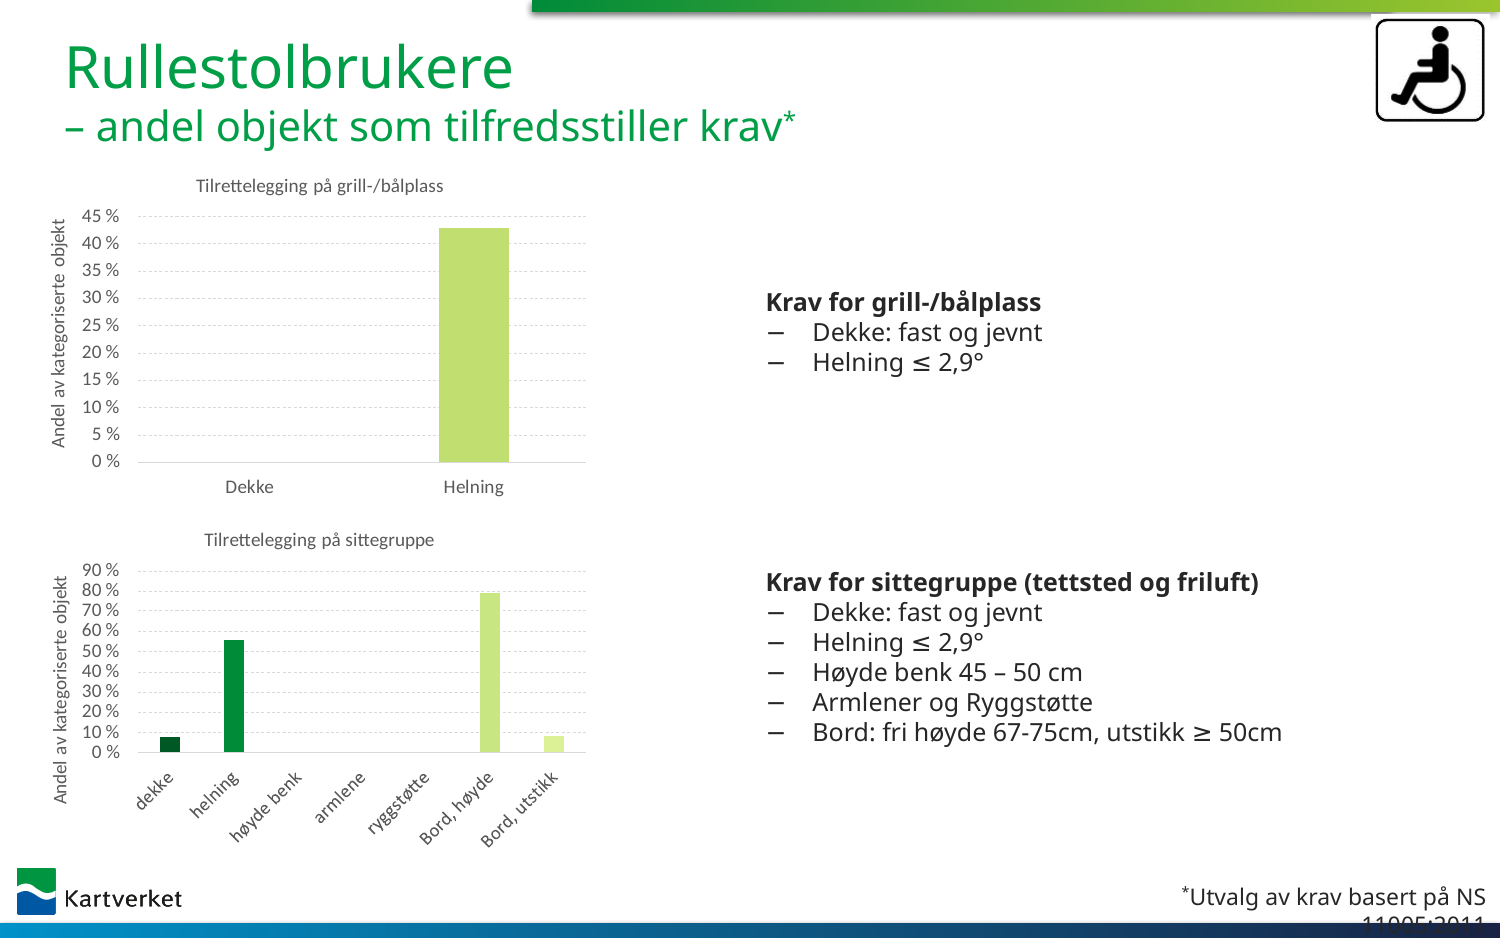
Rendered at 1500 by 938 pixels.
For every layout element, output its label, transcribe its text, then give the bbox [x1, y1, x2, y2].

picture [41, 520, 597, 859]
text_box *Utvalg av krav basert på NS 11005:2011 [1068, 873, 1500, 938]
text_box Rullestolbrukere – andel objekt som tilfredsstiller krav* [49, 14, 1431, 158]
text_box Krav for grill-/bålplass Dekke: fast og jevnt Helning ≤ 2,9° [750, 279, 1452, 384]
picture [41, 166, 597, 505]
picture [1371, 13, 1491, 127]
text_box Krav for sittegruppe (tettsted og friluft) Dekke: fast og jevnt Helning ≤ 2,9° Høyde benk 45 – 50 cm Armlener og Ryggstøtte Bord: fri høyde 67-75cm, utstikk ≥ 50cm [750, 559, 1500, 754]
